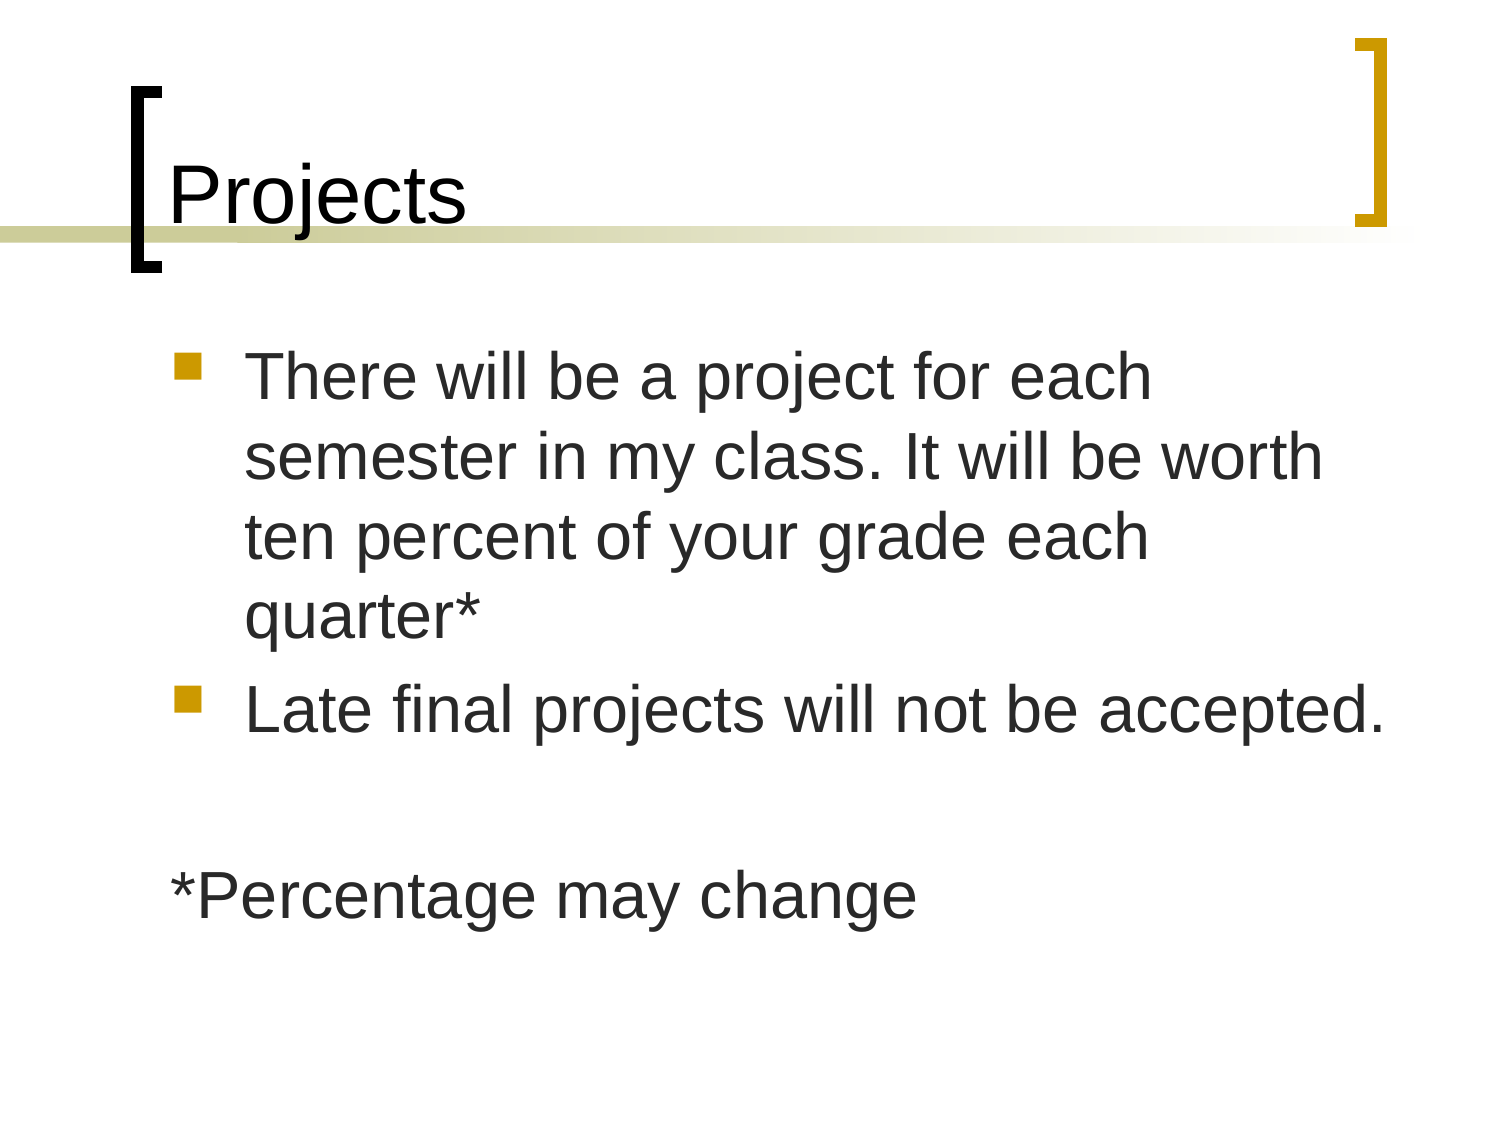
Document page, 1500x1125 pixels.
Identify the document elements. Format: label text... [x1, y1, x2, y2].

title Projects [152, 15, 1328, 248]
list There will be a project for each semester in my class. It will be worth ten percent of your grade each quarter* Late final projects will not be accepted. *Percentage may change [155, 324, 1413, 1001]
